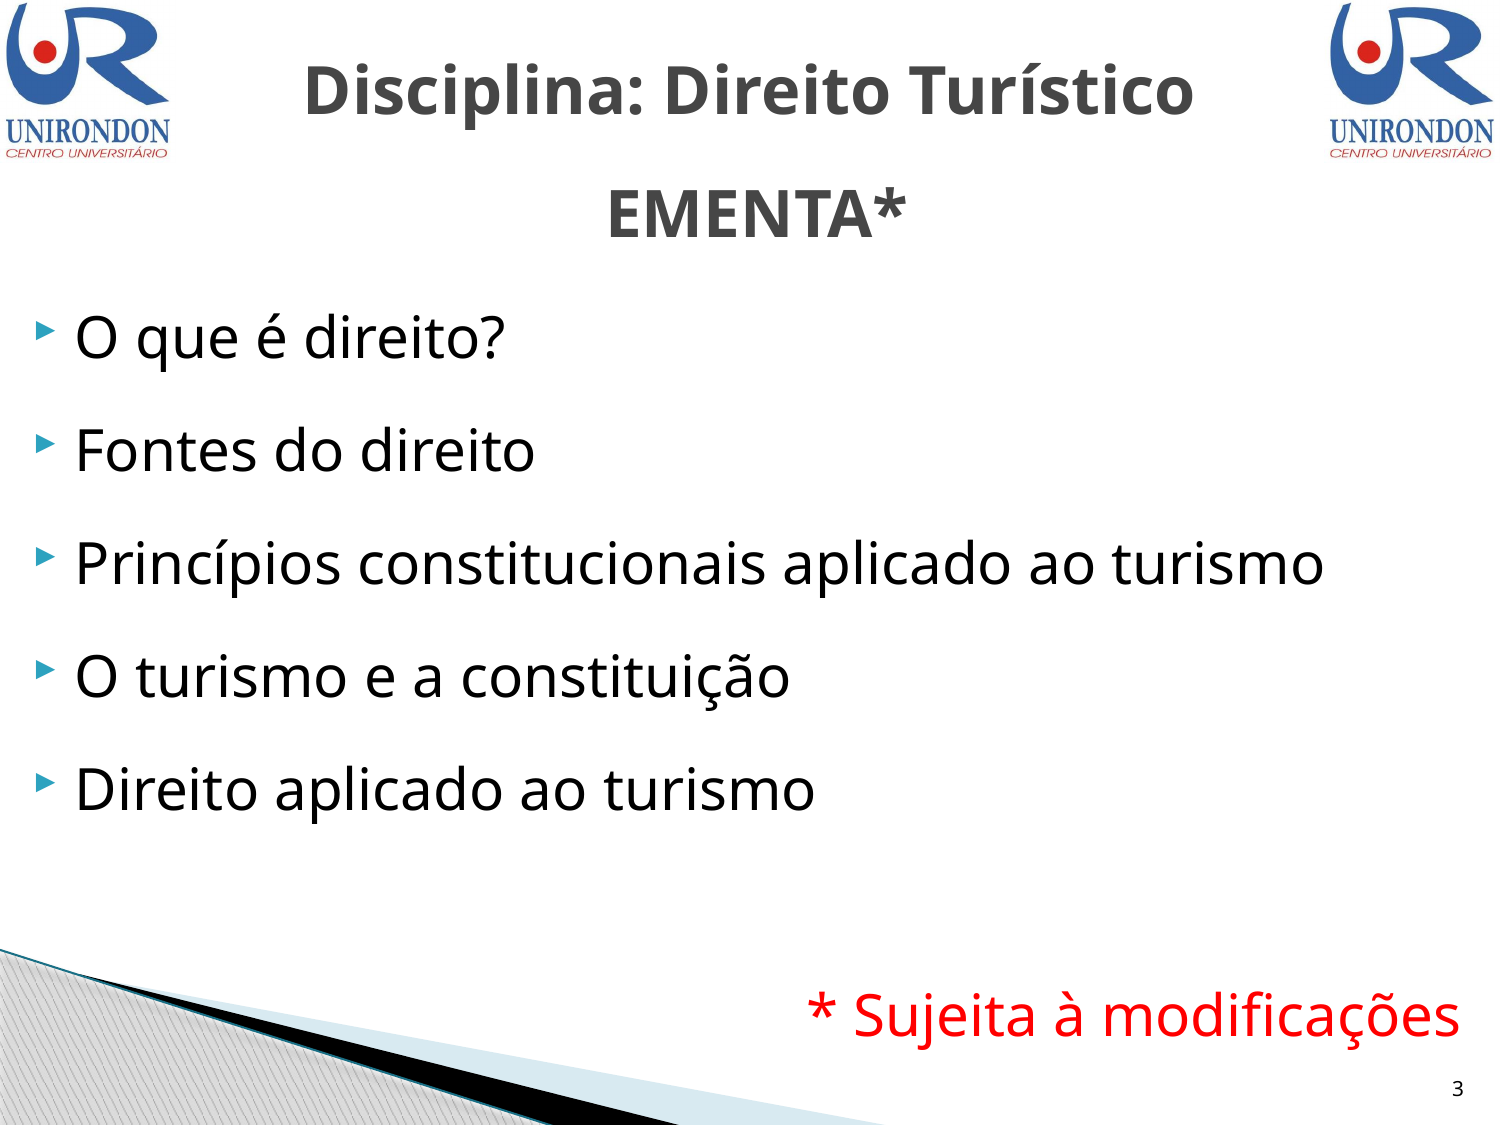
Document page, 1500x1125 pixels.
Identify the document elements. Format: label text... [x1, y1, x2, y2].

title EMENTA* [82, 164, 1432, 257]
picture [0, 0, 176, 164]
slide_number 3 [1418, 1051, 1479, 1112]
picture [1323, 0, 1500, 164]
list O que é direito? Fontes do direito Princípios constitucionais aplicado ao turismo O turismo e a constituição Direito aplicado ao turismo * Sujeita à modificações [0, 257, 1477, 1125]
text_box Disciplina: Direito Turístico [181, 35, 1318, 141]
